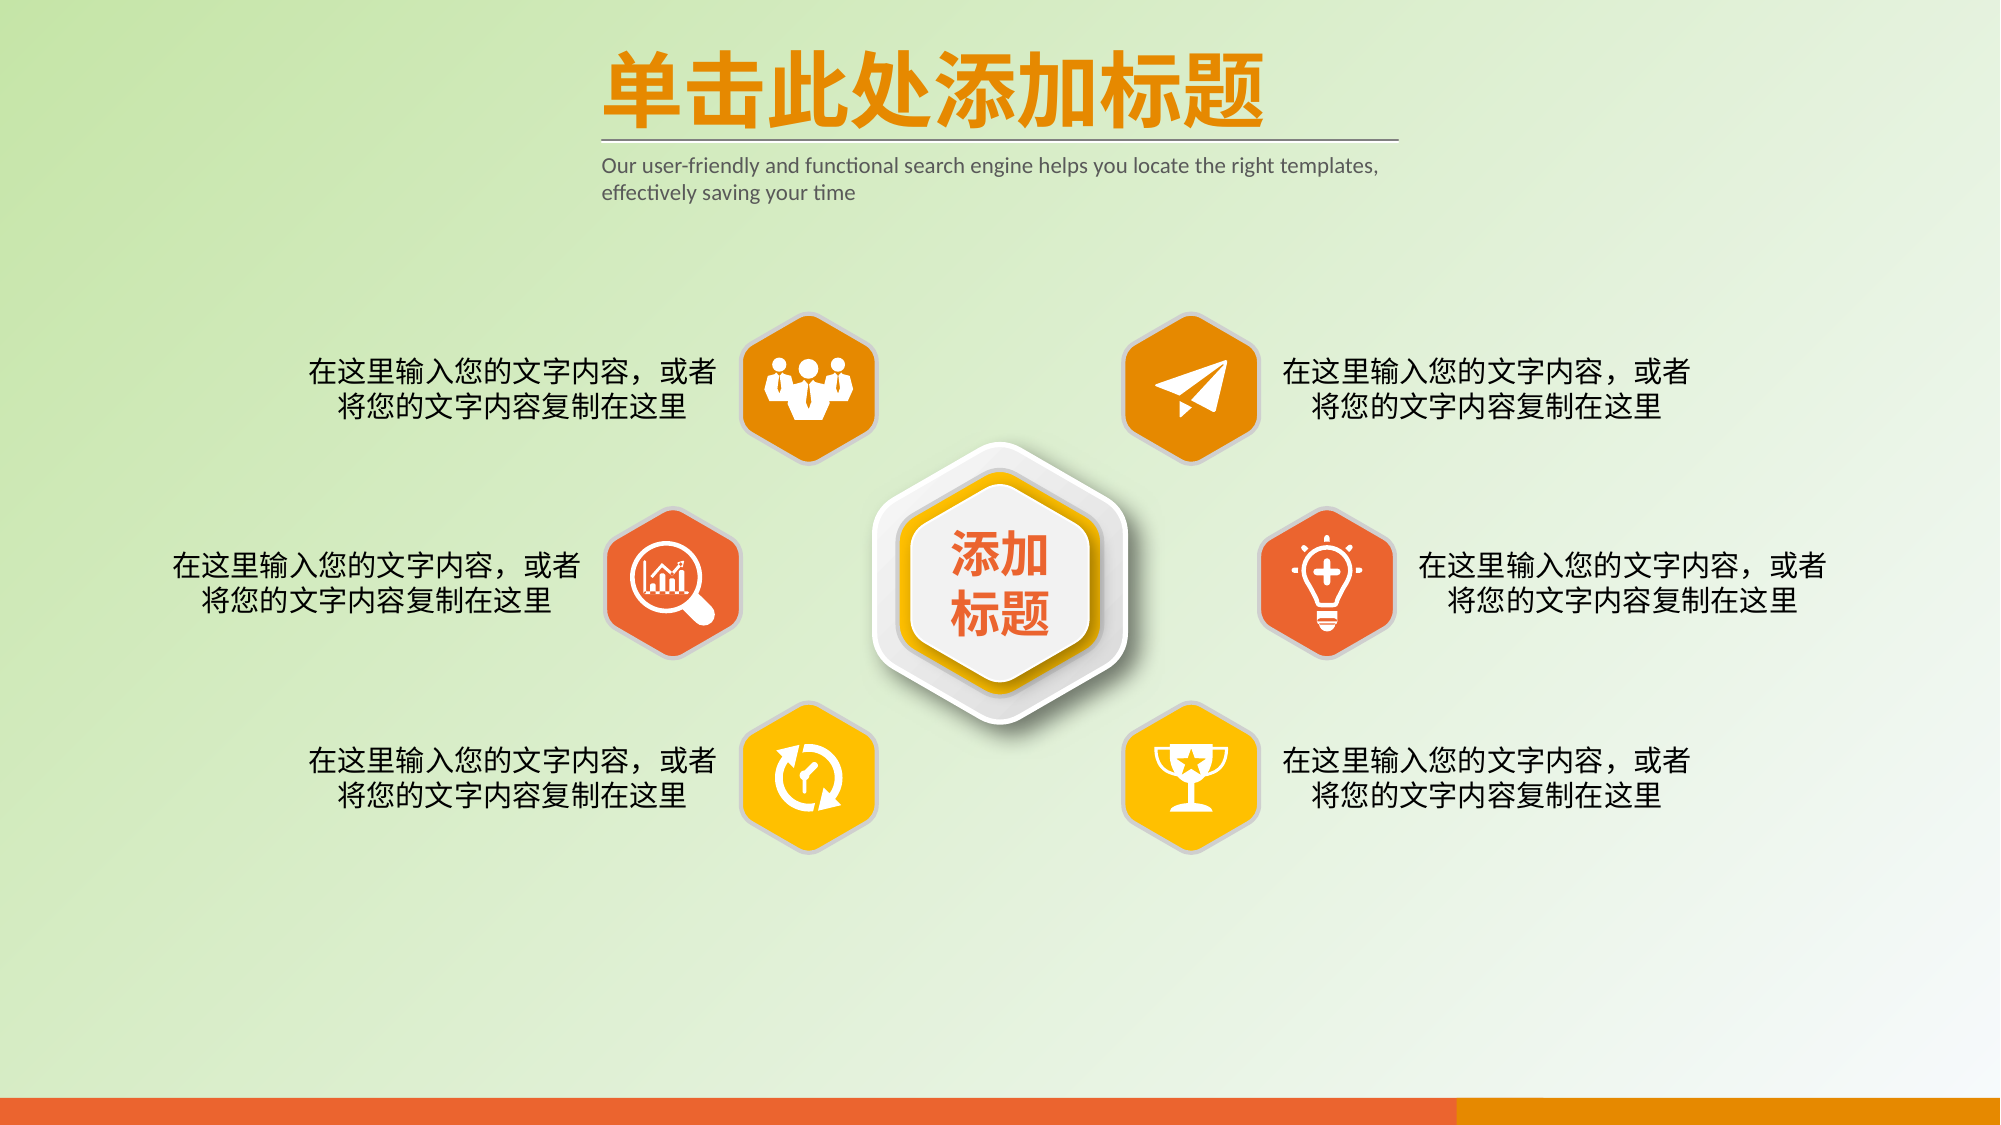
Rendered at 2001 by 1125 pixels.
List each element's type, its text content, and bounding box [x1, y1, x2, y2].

text_box 在这里输入您的文字内容，或者将您的文字内容复制在这里 [148, 540, 606, 625]
text_box [938, 484, 1062, 515]
text_box [910, 532, 915, 635]
text_box [873, 443, 1127, 724]
text_box 在这里输入您的文字内容，或者将您的文字内容复制在这里 [1394, 540, 1852, 625]
text_box 在这里输入您的文字内容，或者将您的文字内容复制在这里 [284, 734, 741, 820]
text_box [1153, 359, 1229, 413]
text_box [1290, 543, 1364, 609]
text_box [896, 468, 1102, 656]
text_box 在这里输入您的文字内容，或者将您的文字内容复制在这里 [1259, 345, 1716, 431]
text_box [1315, 610, 1339, 633]
text_box [1085, 532, 1090, 635]
text_box 添加 标题 [915, 515, 1085, 650]
text_box [800, 743, 844, 813]
text_box [1258, 507, 1394, 660]
text_box [606, 507, 742, 660]
text_box [1178, 399, 1194, 419]
text_box [1456, 1097, 2000, 1125]
text_box 在这里输入您的文字内容，或者将您的文字内容复制在这里 [1259, 734, 1716, 820]
text_box [1122, 701, 1259, 854]
text_box [741, 701, 878, 854]
text_box [798, 761, 819, 795]
text_box 在这里输入您的文字内容，或者将您的文字内容复制在这里 [284, 345, 741, 431]
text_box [764, 357, 854, 420]
text_box [629, 540, 716, 627]
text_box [585, 30, 1415, 214]
text_box [741, 312, 878, 465]
text_box [1122, 312, 1259, 465]
text_box [1153, 743, 1230, 813]
text_box [774, 743, 817, 813]
text_box [0, 1097, 1456, 1125]
text_box [936, 650, 1064, 683]
text_box [1323, 533, 1331, 543]
